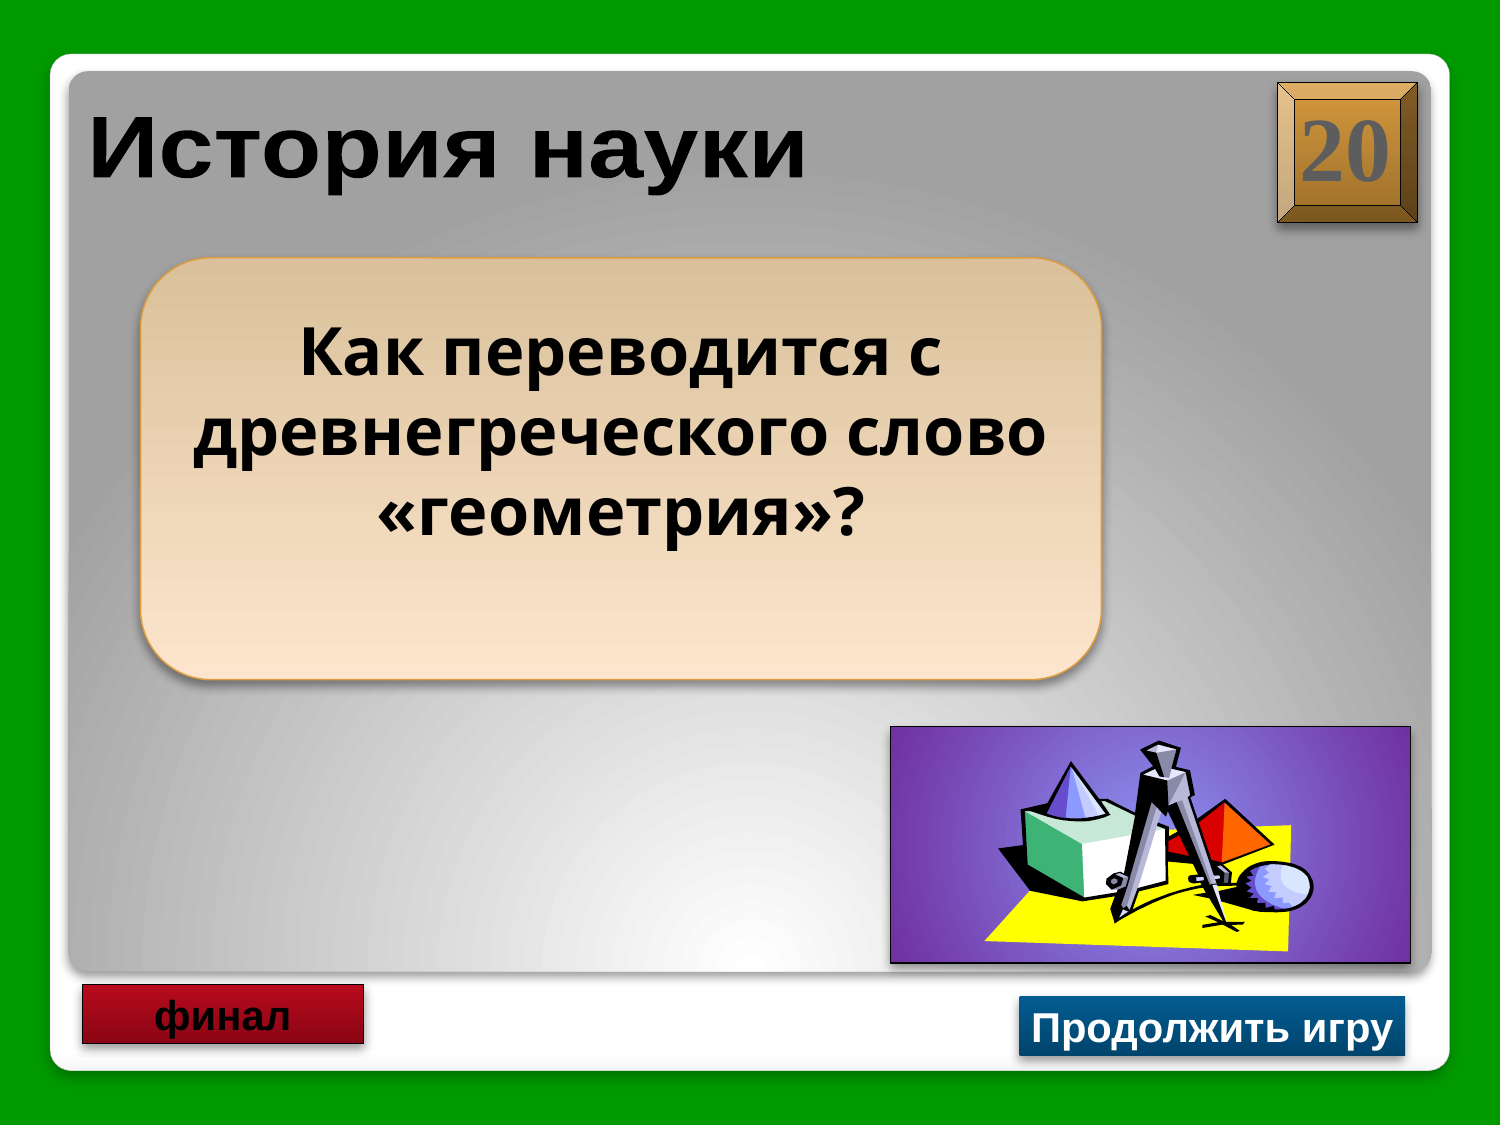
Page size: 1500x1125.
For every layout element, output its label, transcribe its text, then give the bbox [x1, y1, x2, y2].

text_box финал [82, 984, 364, 1044]
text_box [1277, 81, 1419, 223]
text_box Продолжить игру [1019, 996, 1406, 1056]
text_box Как переводится с древнегреческого слово «геометрия»? [139, 256, 1103, 681]
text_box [890, 726, 1411, 964]
